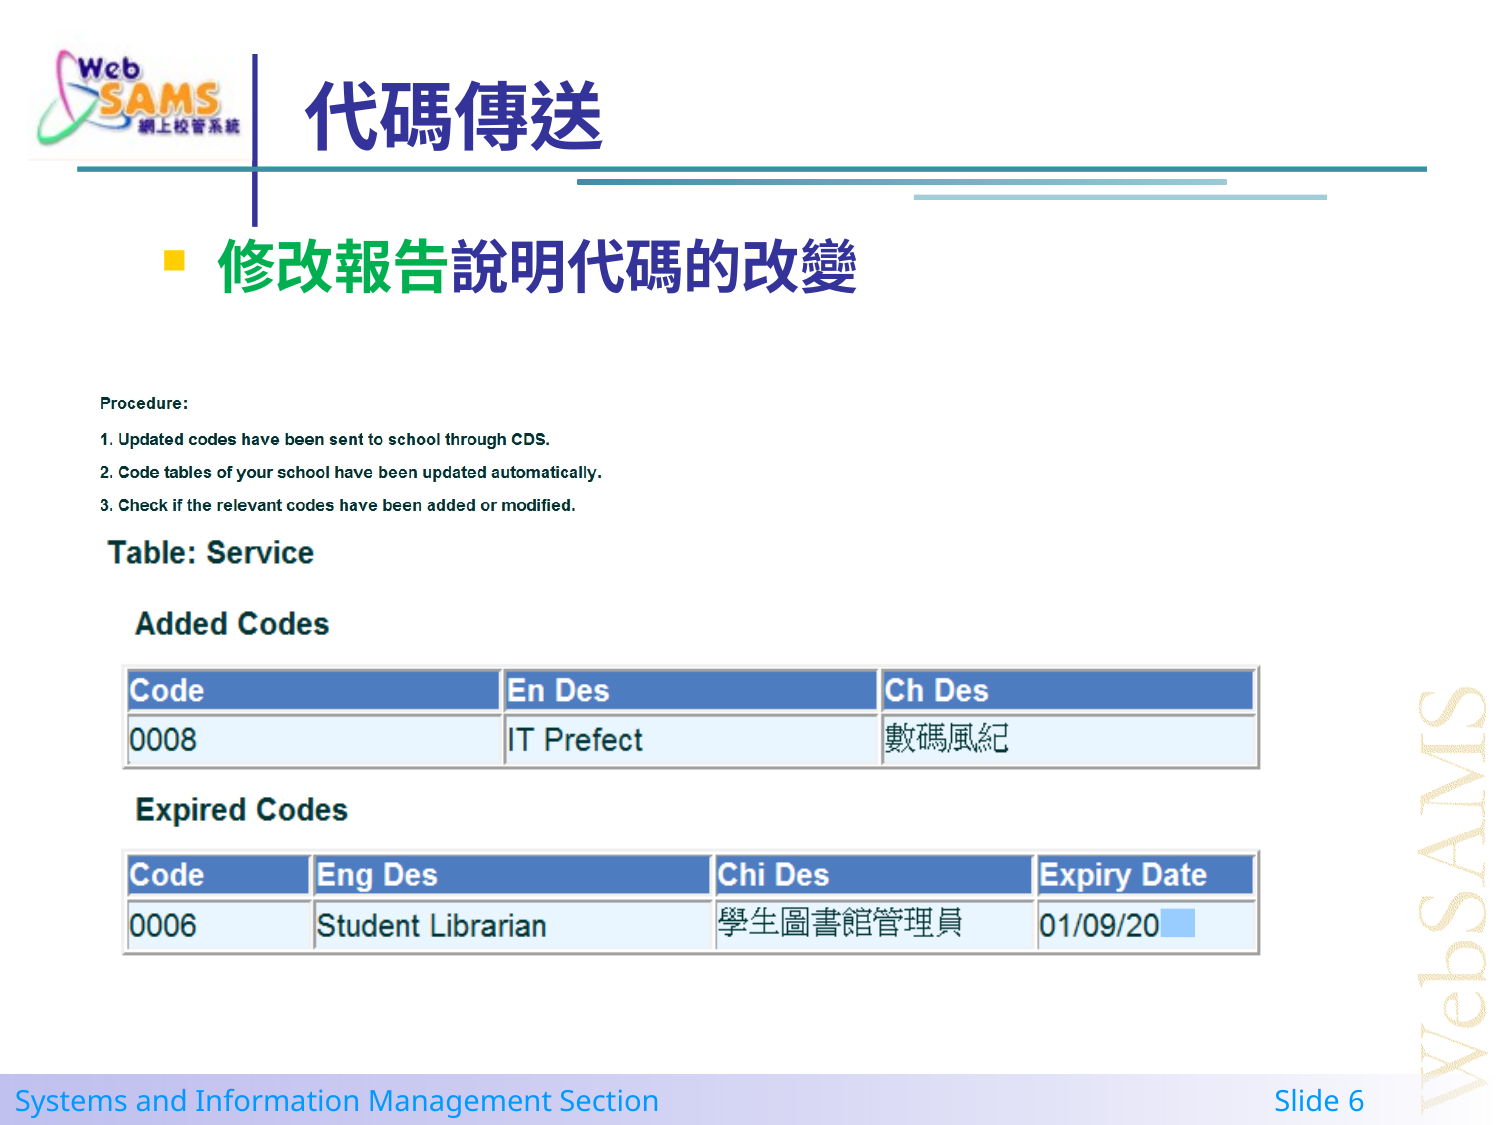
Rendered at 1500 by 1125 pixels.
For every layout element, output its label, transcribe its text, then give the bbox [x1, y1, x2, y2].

picture [1393, 679, 1500, 1074]
title 代碼傳送 [289, 41, 1465, 167]
list 修改報告說明代碼的改變 [146, 223, 1419, 1001]
picture [91, 382, 1290, 968]
picture [27, 29, 253, 161]
